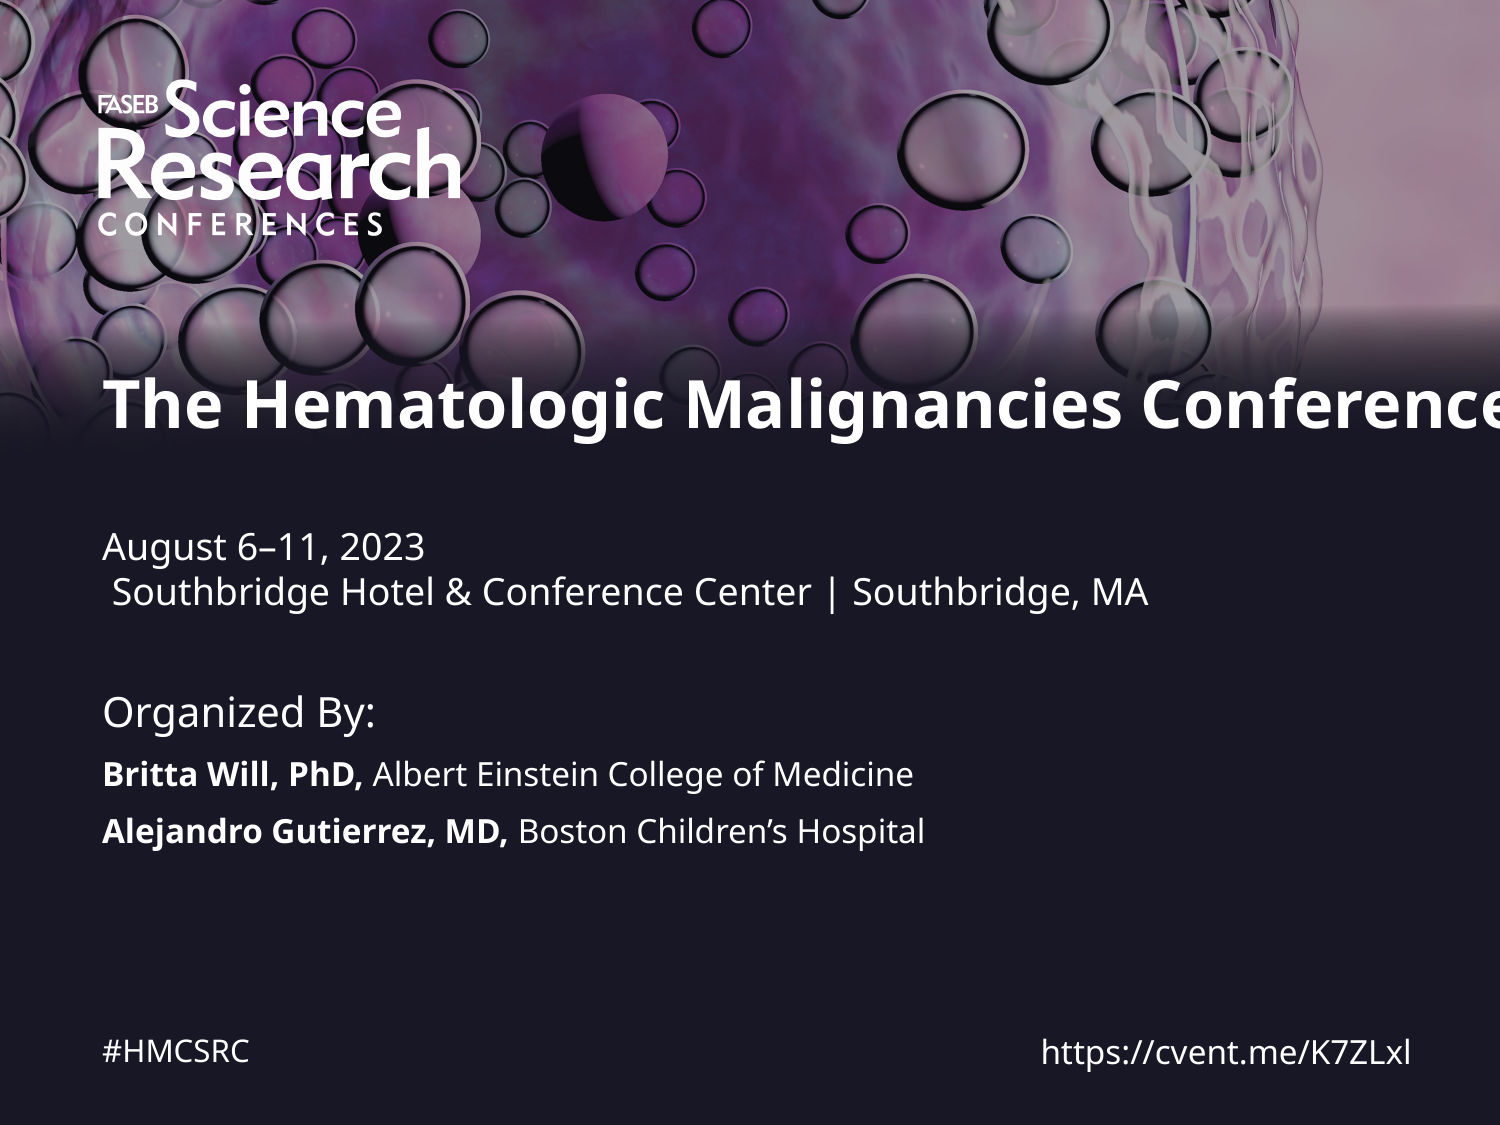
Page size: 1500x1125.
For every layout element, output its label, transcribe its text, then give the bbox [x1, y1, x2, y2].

text_box The Hematologic Malignancies Conference [87, 363, 1500, 491]
text_box August 6–11, 2023 Southbridge Hotel & Conference Center | Southbridge, MA [86, 515, 1413, 642]
text_box #HMCSRC [86, 1028, 576, 1089]
text_box https://cvent.me/K7ZLxl [938, 1028, 1428, 1089]
picture [0, 0, 1500, 1125]
text_box Organized By: Britta Will, PhD, Albert Einstein College of Medicine Alejandro Gutierrez, MD, Boston Children’s Hospital [86, 684, 1500, 915]
